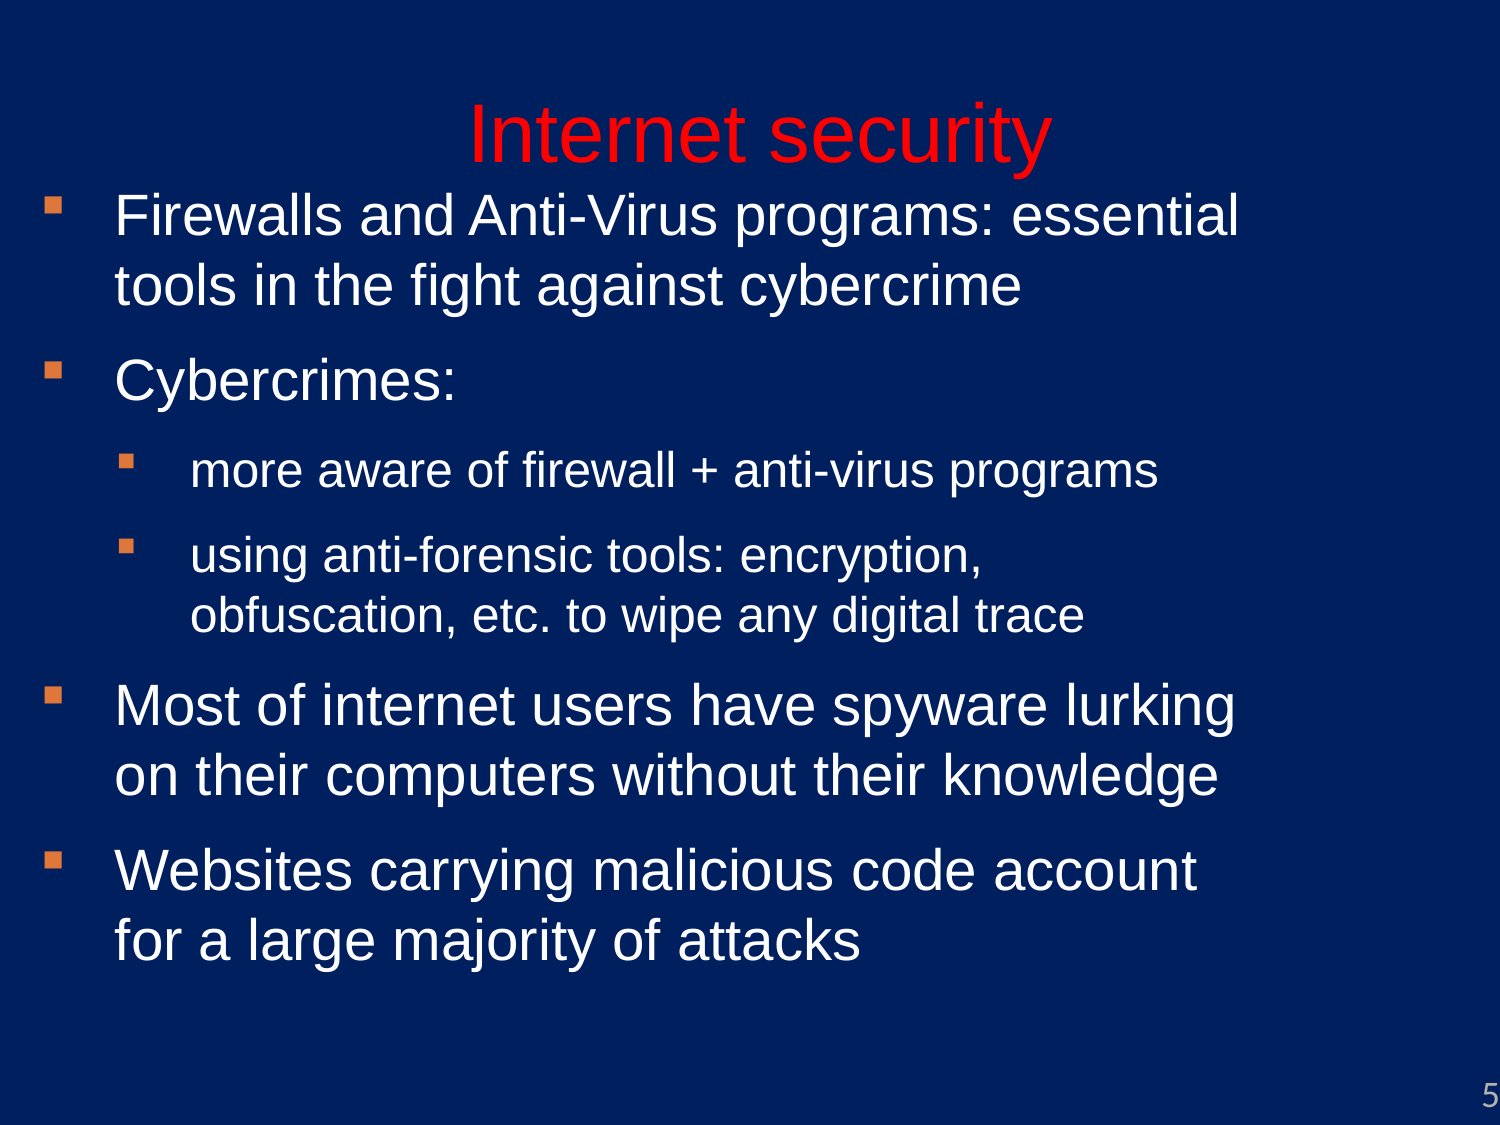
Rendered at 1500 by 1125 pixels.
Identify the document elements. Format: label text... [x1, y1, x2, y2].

slide_number 5 [1437, 1069, 1500, 1125]
text_box Firewalls and Anti-Virus programs: essential tools in the fight against cybercrime Cybercrimes: more aware of firewall + anti-virus programs using anti-forensic tools: encryption, obfuscation, etc. to wipe any digital trace Most of internet users have spyware lurking on their computers without their knowledge Websites carrying malicious code account for a large majority of attacks [37, 177, 1263, 973]
title Internet security [44, 53, 1456, 267]
